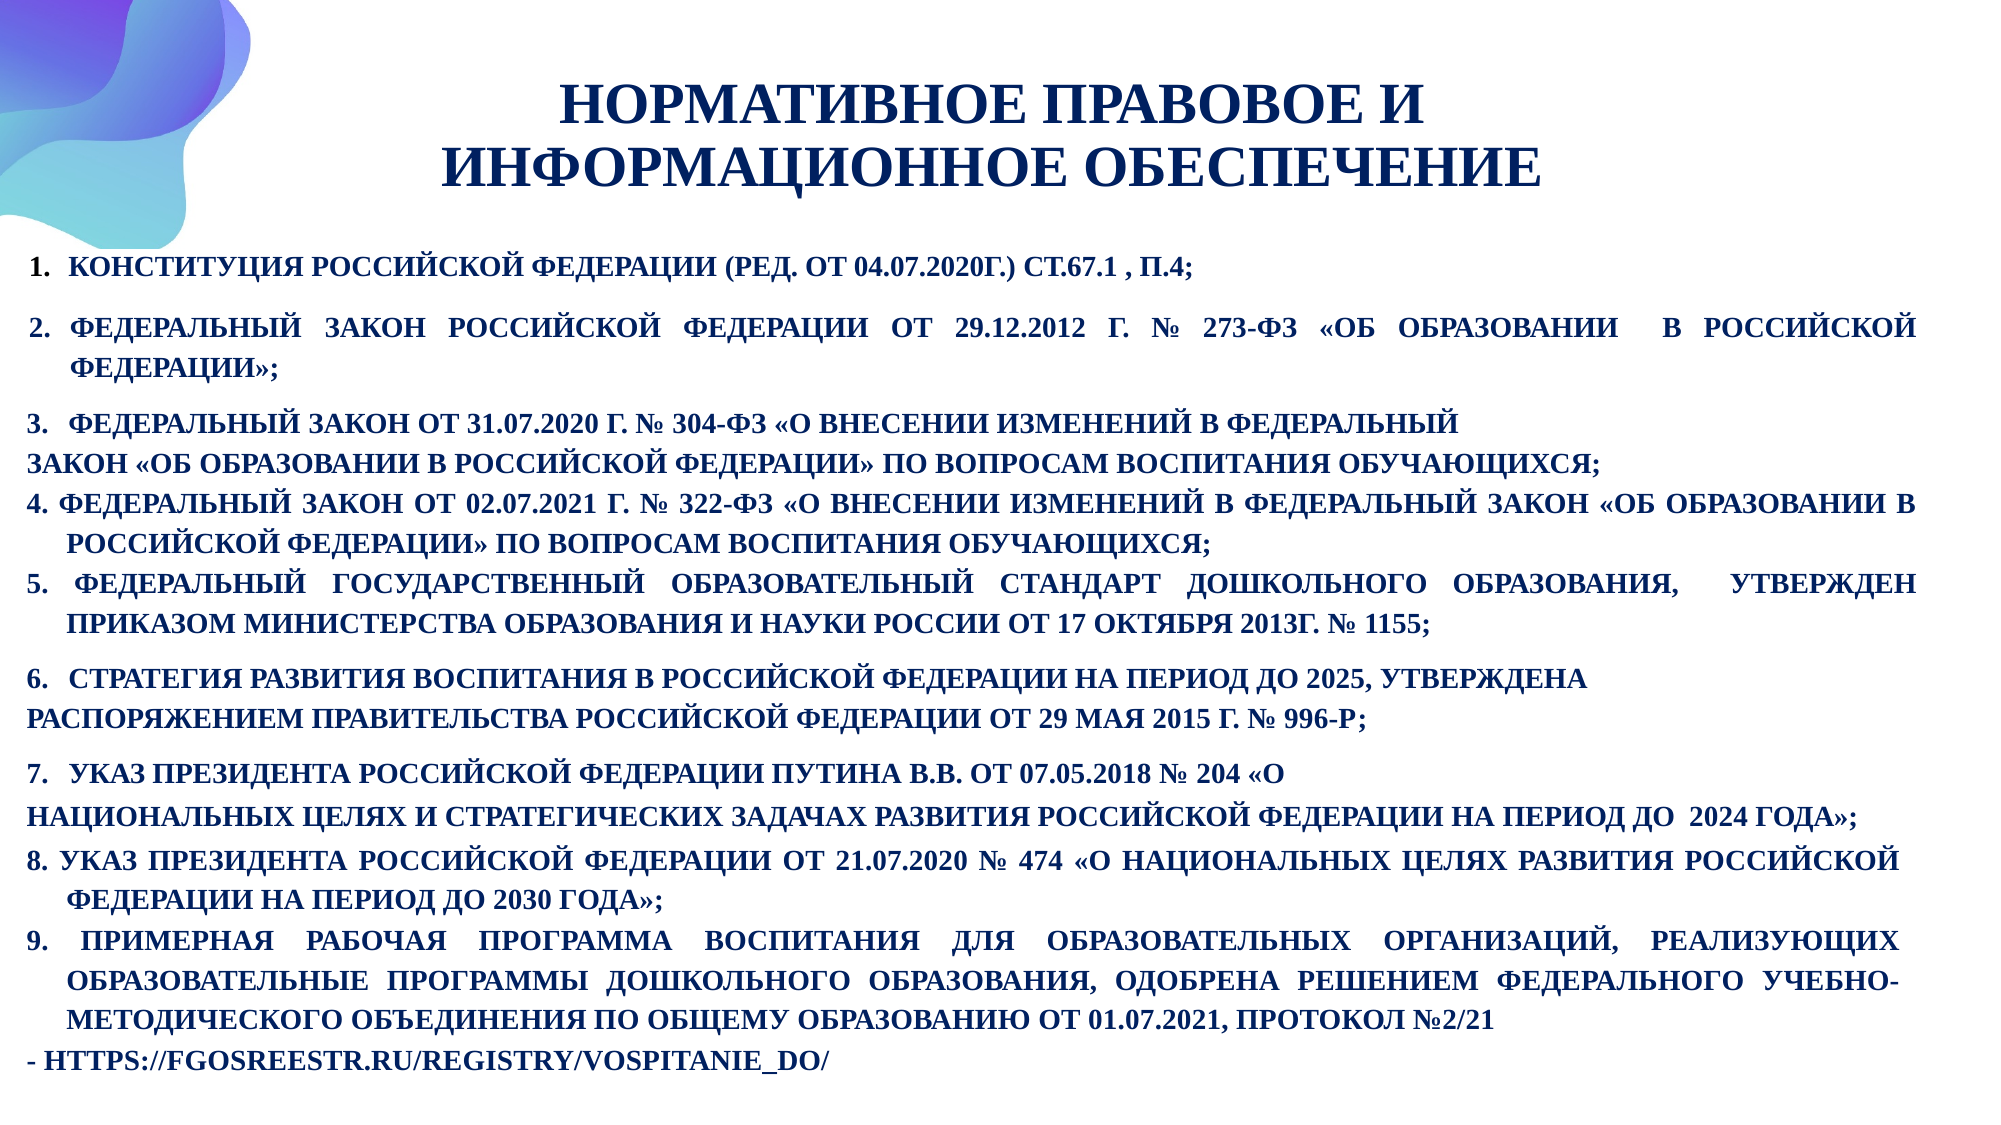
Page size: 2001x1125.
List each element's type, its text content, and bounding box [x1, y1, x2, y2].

text_box 1. КОНСТИТУЦИЯ РОССИЙСКОЙ ФЕДЕРАЦИИ (РЕД. ОТ 04.07.2020Г.) СТ.67.1 , П.4; 2. ФЕДЕРАЛЬНЫЙ ЗАКОН РОССИЙСКОЙ ФЕДЕРАЦИИ ОТ 29.12.2012 Г. № 273-ФЗ «ОБ ОБРАЗОВАНИИ В РОССИЙСКОЙ ФЕДЕРАЦИИ»; 3. ФЕДЕРАЛЬНЫЙ ЗАКОН ОТ 31.07.2020 Г. № 304-ФЗ «О ВНЕСЕНИИ ИЗМЕНЕНИЙ В ФЕДЕРАЛЬНЫЙ ЗАКОН «ОБ ОБРАЗОВАНИИ В РОССИЙСКОЙ ФЕДЕРАЦИИ» ПО ВОПРОСАМ ВОСПИТАНИЯ ОБУЧАЮЩИХСЯ; 4. ФЕДЕРАЛЬНЫЙ ЗАКОН ОТ 02.07.2021 Г. № 322-ФЗ «О ВНЕСЕНИИ ИЗМЕНЕНИЙ В ФЕДЕРАЛЬНЫЙ ЗАКОН «ОБ ОБРАЗОВАНИИ В РОССИЙСКОЙ ФЕДЕРАЦИИ» ПО ВОПРОСАМ ВОСПИТАНИЯ ОБУЧАЮЩИХСЯ; 5. ФЕДЕРАЛЬНЫЙ ГОСУДАРСТВЕННЫЙ ОБРАЗОВАТЕЛЬНЫЙ СТАНДАРТ ДОШКОЛЬНОГО ОБРАЗОВАНИЯ, УТВЕРЖДЕН ПРИКАЗОМ МИНИСТЕРСТВА ОБРАЗОВАНИЯ И НАУКИ РОССИИ ОТ 17 ОКТЯБРЯ 2013Г. № 1155; 6. СТРАТЕГИЯ РАЗВИТИЯ ВОСПИТАНИЯ В РОССИЙСКОЙ ФЕДЕРАЦИИ НА ПЕРИОД ДО 2025, УТВЕРЖДЕНА РАСПОРЯЖЕНИЕМ ПРАВИТЕЛЬСТВА РОССИЙСКОЙ ФЕДЕРАЦИИ ОТ 29 МАЯ 2015 Г. № 996-Р; 7. УКАЗ ПРЕЗИДЕНТА РОССИЙСКОЙ ФЕДЕРАЦИИ ПУТИНА В.В. ОТ 07.05.2018 № 204 «О НАЦИОНАЛЬНЫХ ЦЕЛЯХ И СТРАТЕГИЧЕСКИХ ЗАДАЧАХ РАЗВИТИЯ РОССИЙСКОЙ ФЕДЕРАЦИИ НА ПЕРИОД ДО 2024 ГОДА»; 8. УКАЗ ПРЕЗИДЕНТА РОССИЙСКОЙ ФЕДЕРАЦИИ ОТ 21.07.2020 № 474 «О НАЦИОНАЛЬНЫХ ЦЕЛЯХ РАЗВИТИЯ РОССИЙСКОЙ ФЕДЕРАЦИИ НА ПЕРИОД ДО 2030 ГОДА»; 9. ПРИМЕРНАЯ РАБОЧАЯ ПРОГРАММА ВОСПИТАНИЯ ДЛЯ ОБРАЗОВАТЕЛЬНЫХ ОРГАНИЗАЦИЙ, РЕАЛИЗУЮЩИХ ОБРАЗОВАТЕЛЬНЫЕ ПРОГРАММЫ ДОШКОЛЬНОГО ОБРАЗОВАНИЯ, ОДОБРЕНА РЕШЕНИЕМ ФЕДЕРАЛЬНОГО УЧЕБНО-МЕТОДИЧЕСКОГО ОБЪЕДИНЕНИЯ ПО ОБЩЕМУ ОБРАЗОВАНИЮ ОТ 01.07.2021, ПРОТОКОЛ №2/21 - HTTPS://FGOSREESTR.RU/REGISTRY/VOSPITANIE_DO/ [26, 224, 1929, 1076]
picture [0, 0, 258, 252]
title НОРМАТИВНОЕ ПРАВОВОЕ И ИНФОРМАЦИОННОЕ ОБЕСПЕЧЕНИЕ [258, 40, 1725, 224]
